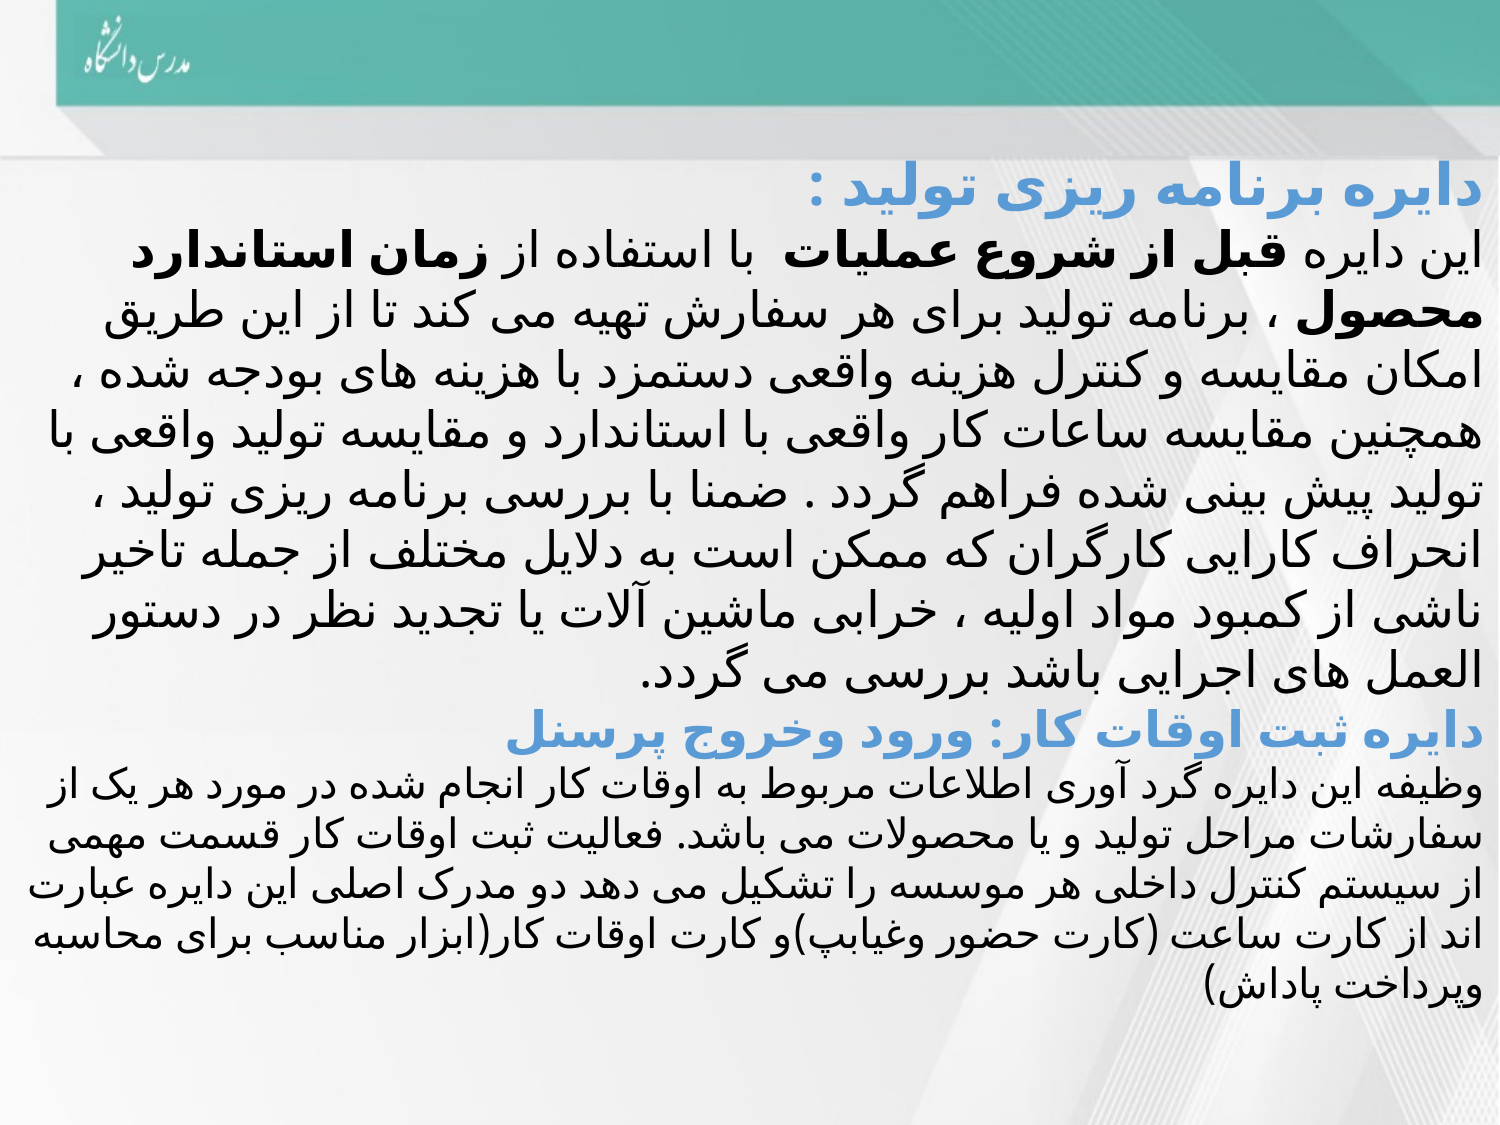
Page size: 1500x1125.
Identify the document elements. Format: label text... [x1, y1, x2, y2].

text_box دایره برنامه ریزی تولید : این دایره قبل از شروع عملیات با استفاده از زمان استاندارد محصول ، برنامه تولید برای هر سفارش تهیه می کند تا از این طریق امکان مقایسه و کنترل هزینه واقعی دستمزد با هزینه های بودجه شده ، همچنین مقایسه ساعات کار واقعی با استاندارد و مقایسه تولید واقعی با تولید پیش بینی شده فراهم گردد . ضمنا با بررسی برنامه ریزی تولید ، انحراف کارایی کارگران که ممکن است به دلایل مختلف از جمله تاخیر ناشی از کمبود مواد اولیه ، خرابی ماشین آلات یا تجدید نظر در دستور العمل های اجرایی باشد بررسی می گردد. دایره ثبت اوقات کار: ورود وخروج پرسنل وظیفه این دایره گرد آوری اطلاعات مربوط به اوقات کار انجام شده در مورد هر یک از سفارشات مراحل تولید و یا محصولات می باشد. فعالیت ثبت اوقات کار قسمت مهمی از سیستم کنترل داخلی هر موسسه را تشکیل می دهد دو مدرک اصلی این دایره عبارت اند از کارت ساعت (کارت حضور وغیابپ)و کارت اوقات کار(ابزار مناسب برای محاسبه وپرداخت پاداش) [0, 0, 1500, 1125]
